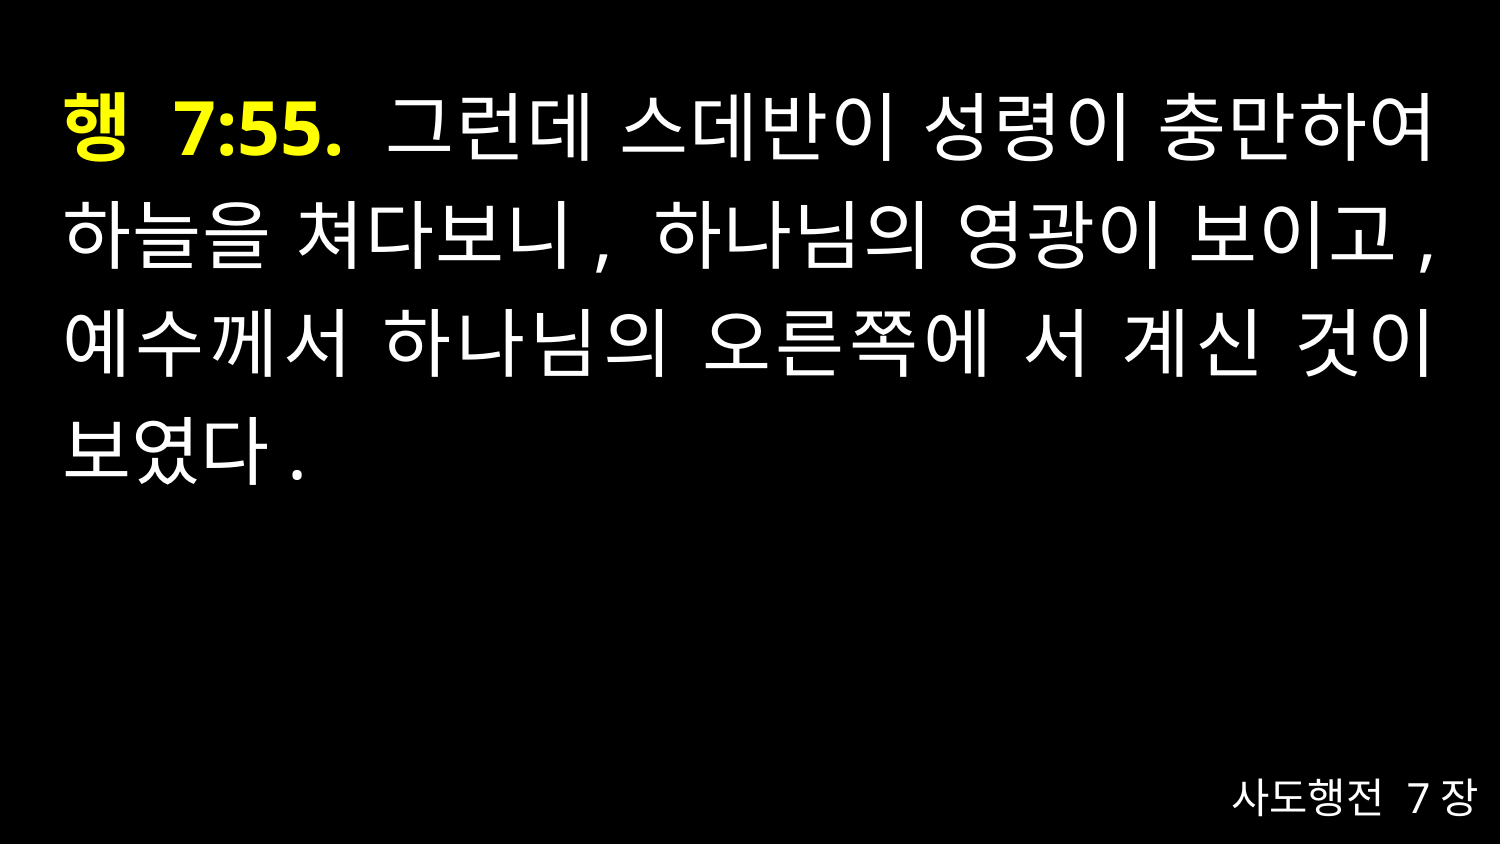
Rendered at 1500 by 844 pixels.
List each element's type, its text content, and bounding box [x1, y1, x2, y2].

subtitle 사도행전 7장 [916, 770, 1500, 844]
title 행 7:55. 그런데 스데반이 성령이 충만하여 하늘을 쳐다보니, 하나님의 영광이 보이고, 예수께서 하나님의 오른쪽에 서 계신 것이 보였다. [0, 0, 1500, 844]
